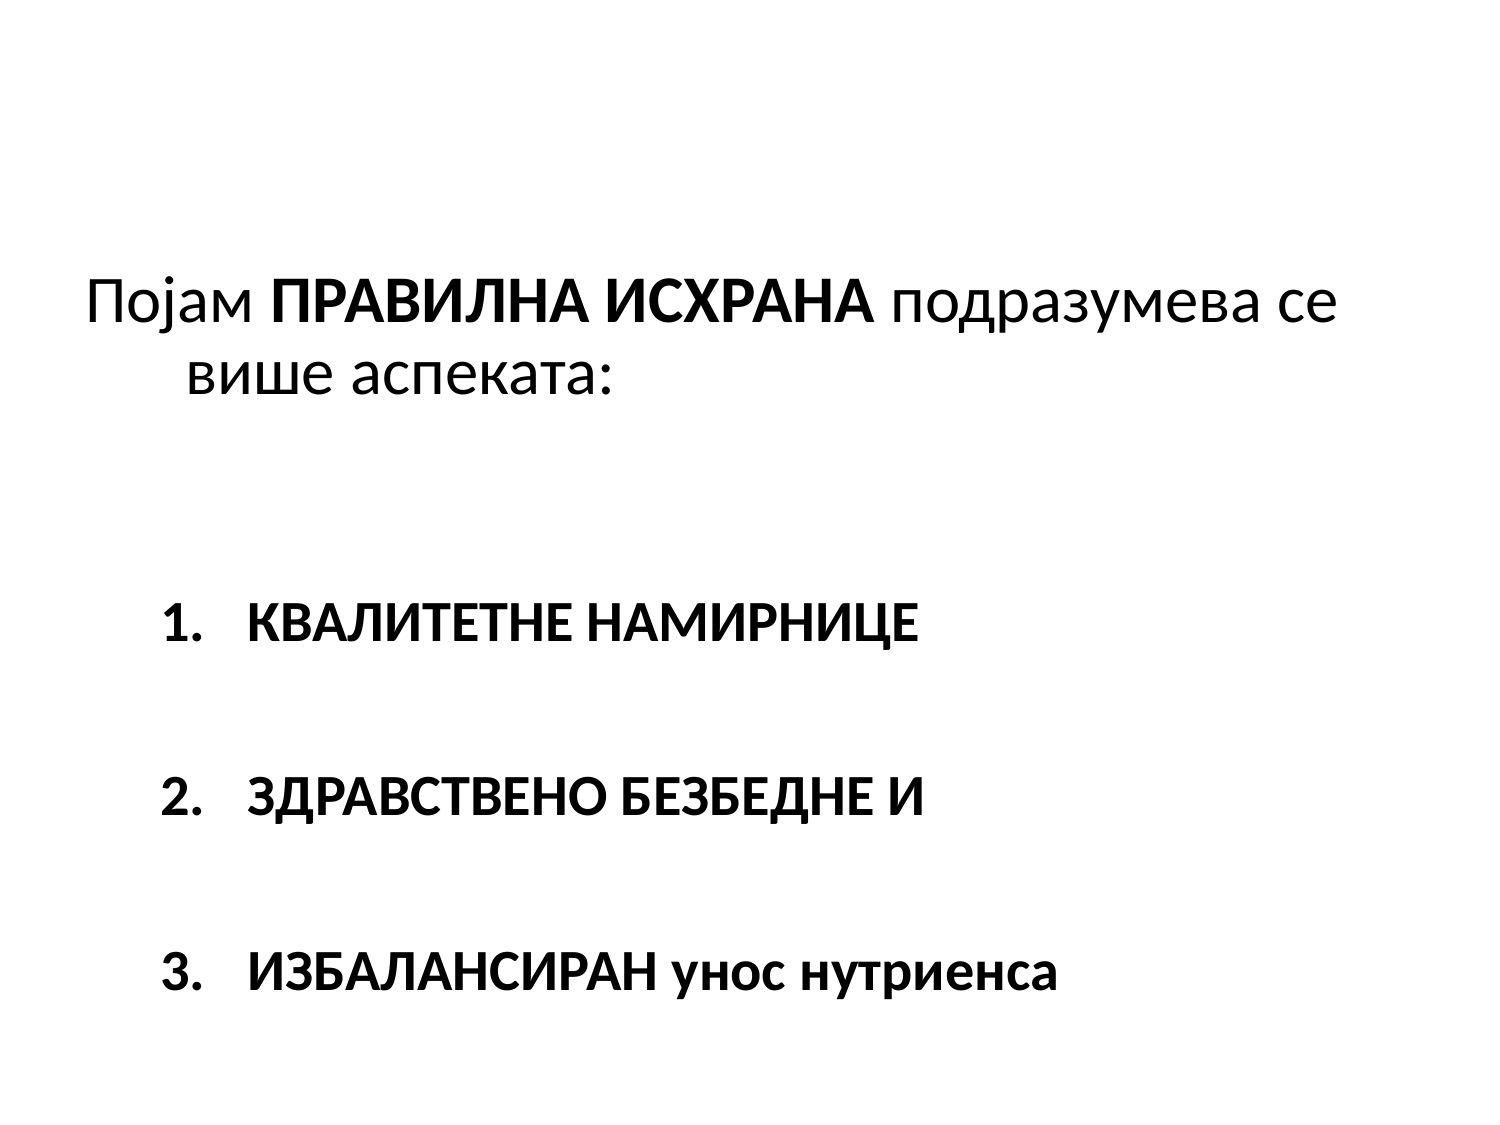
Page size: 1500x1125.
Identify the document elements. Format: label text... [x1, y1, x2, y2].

list Појам ПРАВИЛНА ИСХРАНА подразумева се више аспеката: КВАЛИТЕТНЕ НАМИРНИЦЕ ЗДРАВСТВЕНО БЕЗБЕДНЕ И ИЗБАЛАНСИРАН унос нутриенса [70, 257, 1421, 1001]
